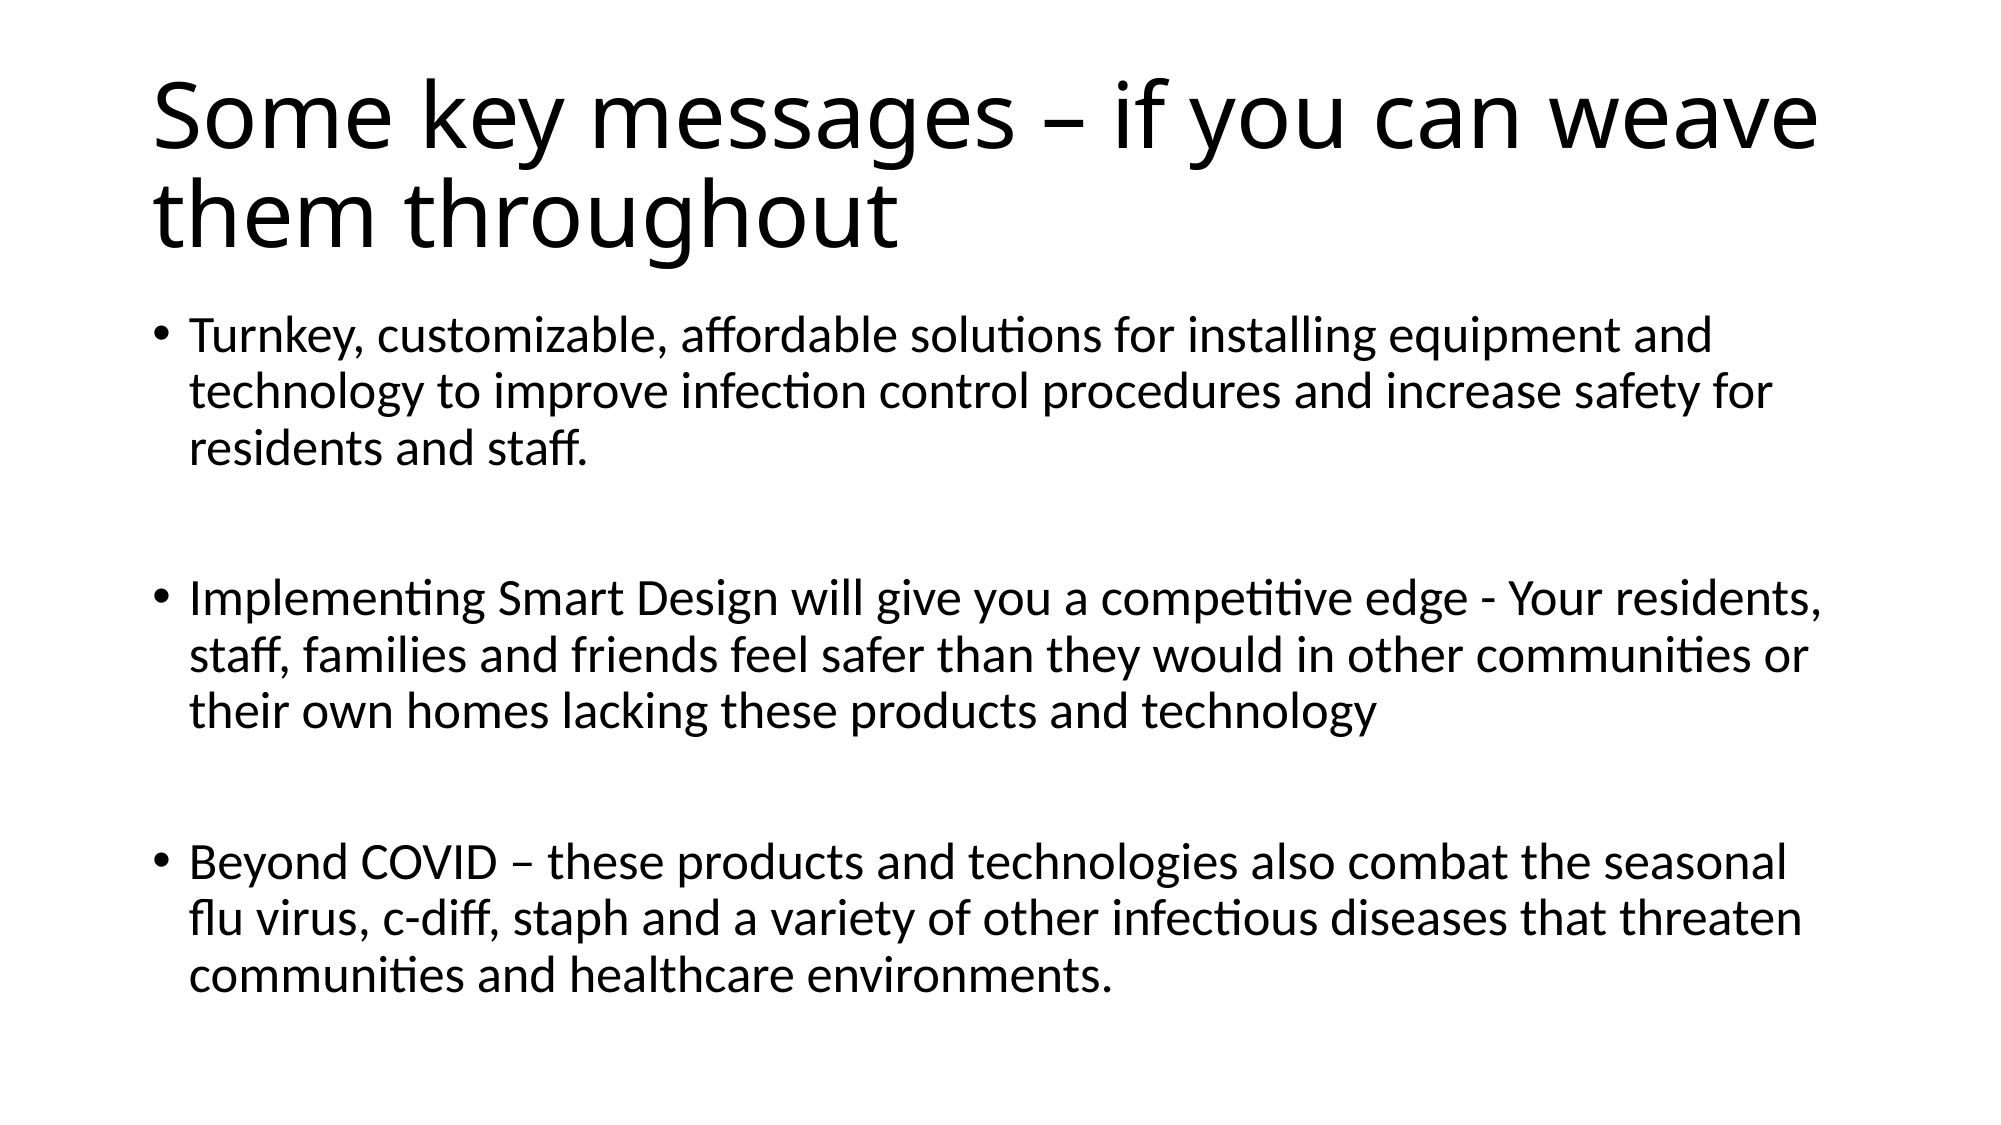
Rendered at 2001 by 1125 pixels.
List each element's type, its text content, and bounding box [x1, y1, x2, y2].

list Turnkey, customizable, affordable solutions for installing equipment and technology to improve infection control procedures and increase safety for residents and staff. Implementing Smart Design will give you a competitive edge - Your residents, staff, families and friends feel safer than they would in other communities or their own homes lacking these products and technology Beyond COVID – these products and technologies also combat the seasonal flu virus, c-diff, staph and a variety of other infectious diseases that threaten communities and healthcare environments. [137, 299, 1863, 1014]
title Some key messages – if you can weave them throughout [137, 59, 1863, 278]
